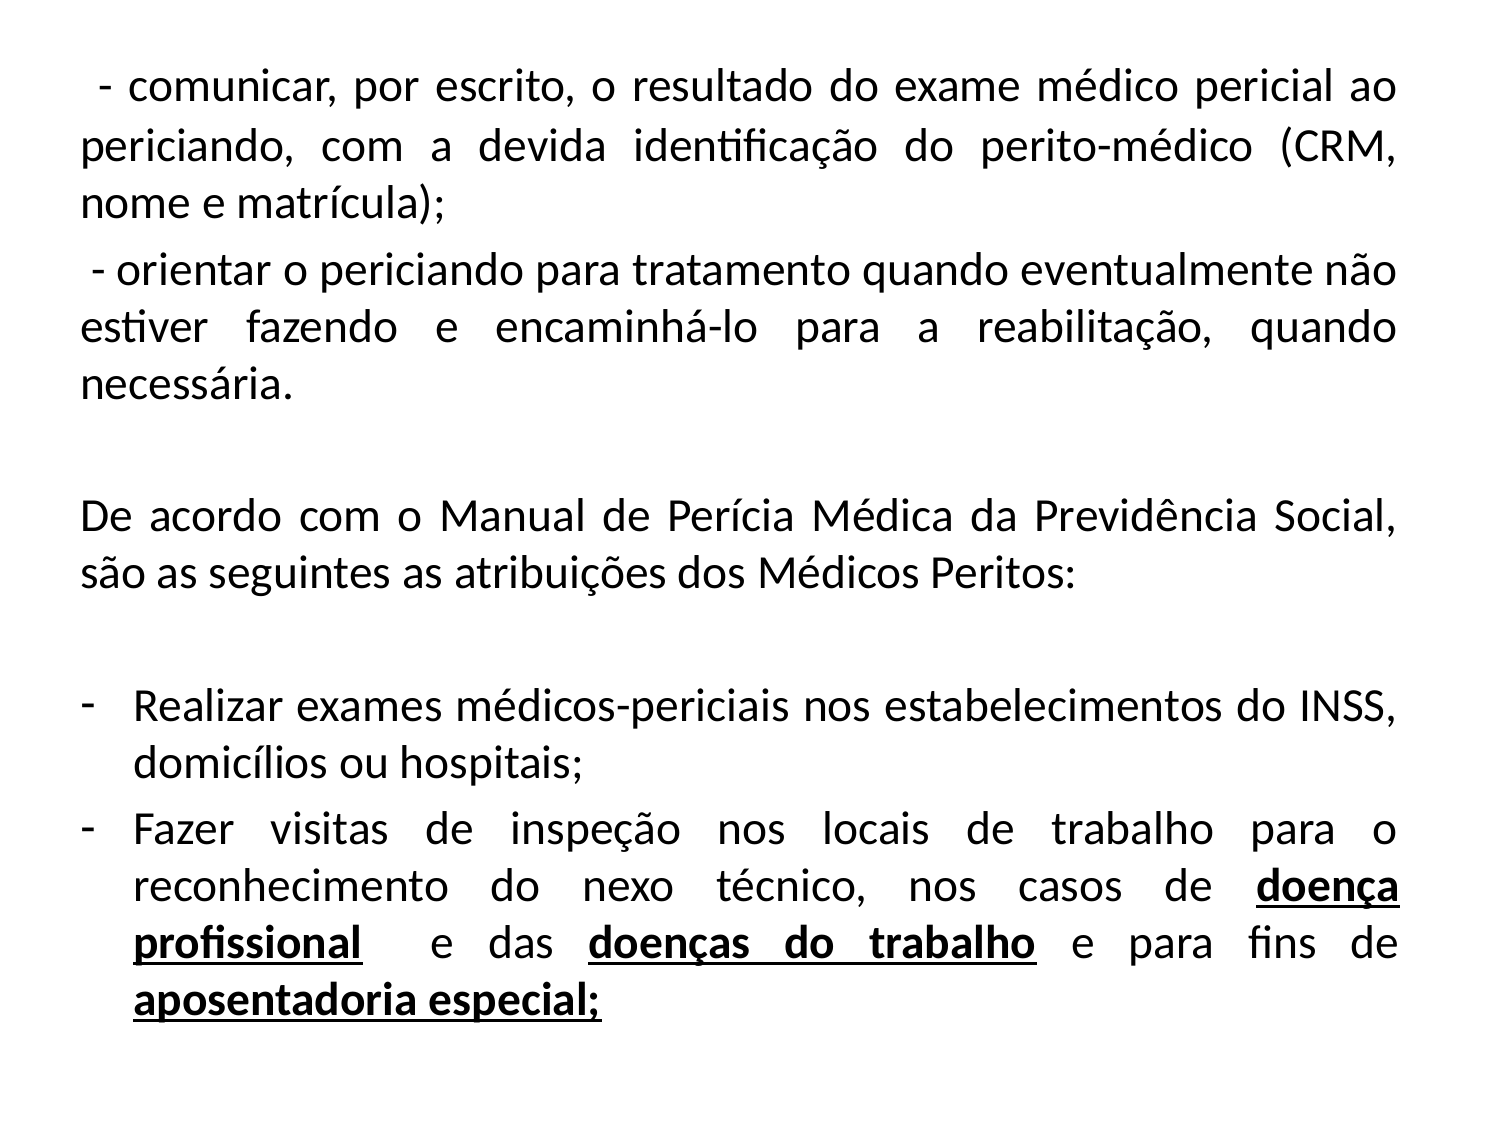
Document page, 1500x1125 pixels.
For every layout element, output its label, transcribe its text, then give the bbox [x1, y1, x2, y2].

list - comunicar, por escrito, o resultado do exame médico pericial ao periciando, com a devida identificação do perito-médico (CRM, nome e matrícula); - orientar o periciando para tratamento quando eventualmente não estiver fazendo e encaminhá-lo para a reabilitação, quando necessária. De acordo com o Manual de Perícia Médica da Previdência Social, são as seguintes as atribuições dos Médicos Peritos: Realizar exames médicos-periciais nos estabelecimentos do INSS, domicílios ou hospitais; Fazer visitas de inspeção nos locais de trabalho para o reconhecimento do nexo técnico, nos casos de doença profissional e das doenças do trabalho e para fins de aposentadoria especial; [64, 30, 1415, 1035]
